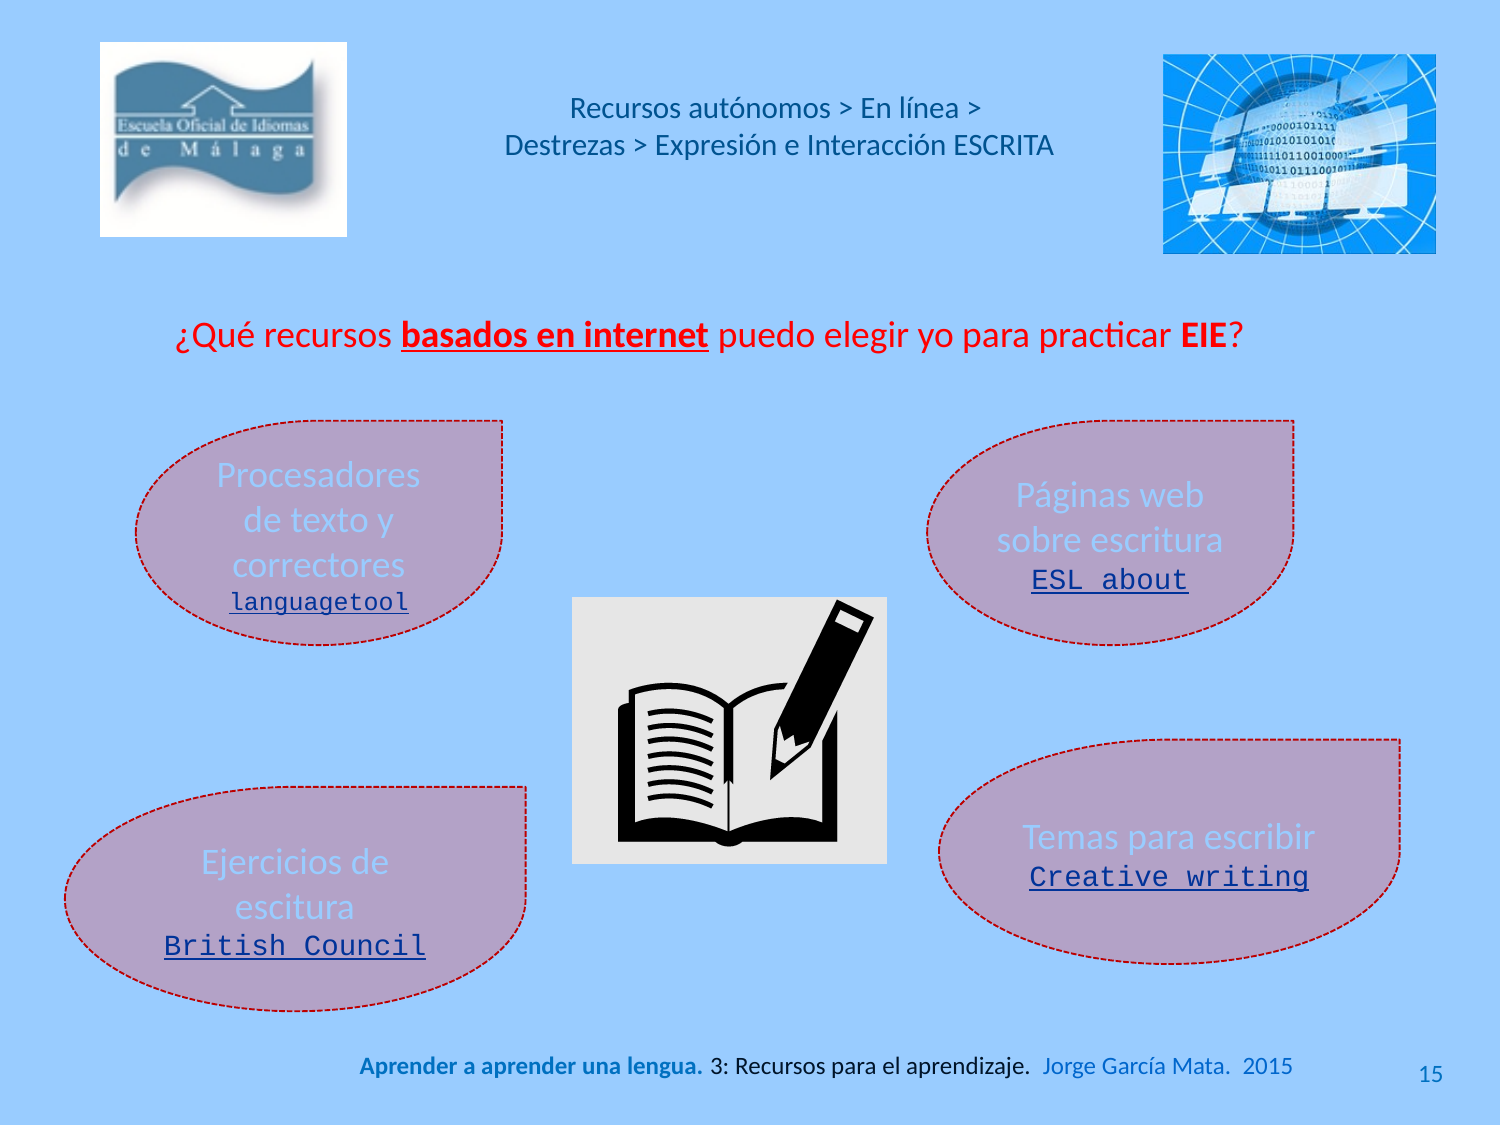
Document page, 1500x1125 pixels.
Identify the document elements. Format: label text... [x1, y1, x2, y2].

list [100, 42, 347, 237]
text_box Páginas web sobre escritura ESL about [926, 419, 1295, 647]
text_box Procesadores de texto y correctores languagetool [134, 419, 503, 647]
picture [572, 597, 887, 864]
picture [1163, 54, 1436, 255]
text_box Temas para escribir Creative writing [938, 738, 1401, 965]
slide_number 15 [1387, 1042, 1459, 1103]
text_box Ejercicios de escitura British Council [63, 785, 527, 1013]
footer Aprender a aprender una lengua. 3: Recursos para el aprendizaje. Jorge García Mata. 2015 [336, 1046, 1317, 1083]
text_box ¿Qué recursos basados en internet puedo elegir yo para practicar EIE? [159, 302, 1412, 363]
title Recursos autónomos > En línea > Destrezas > Expresión e Interacción ESCRITA [360, 42, 1199, 231]
